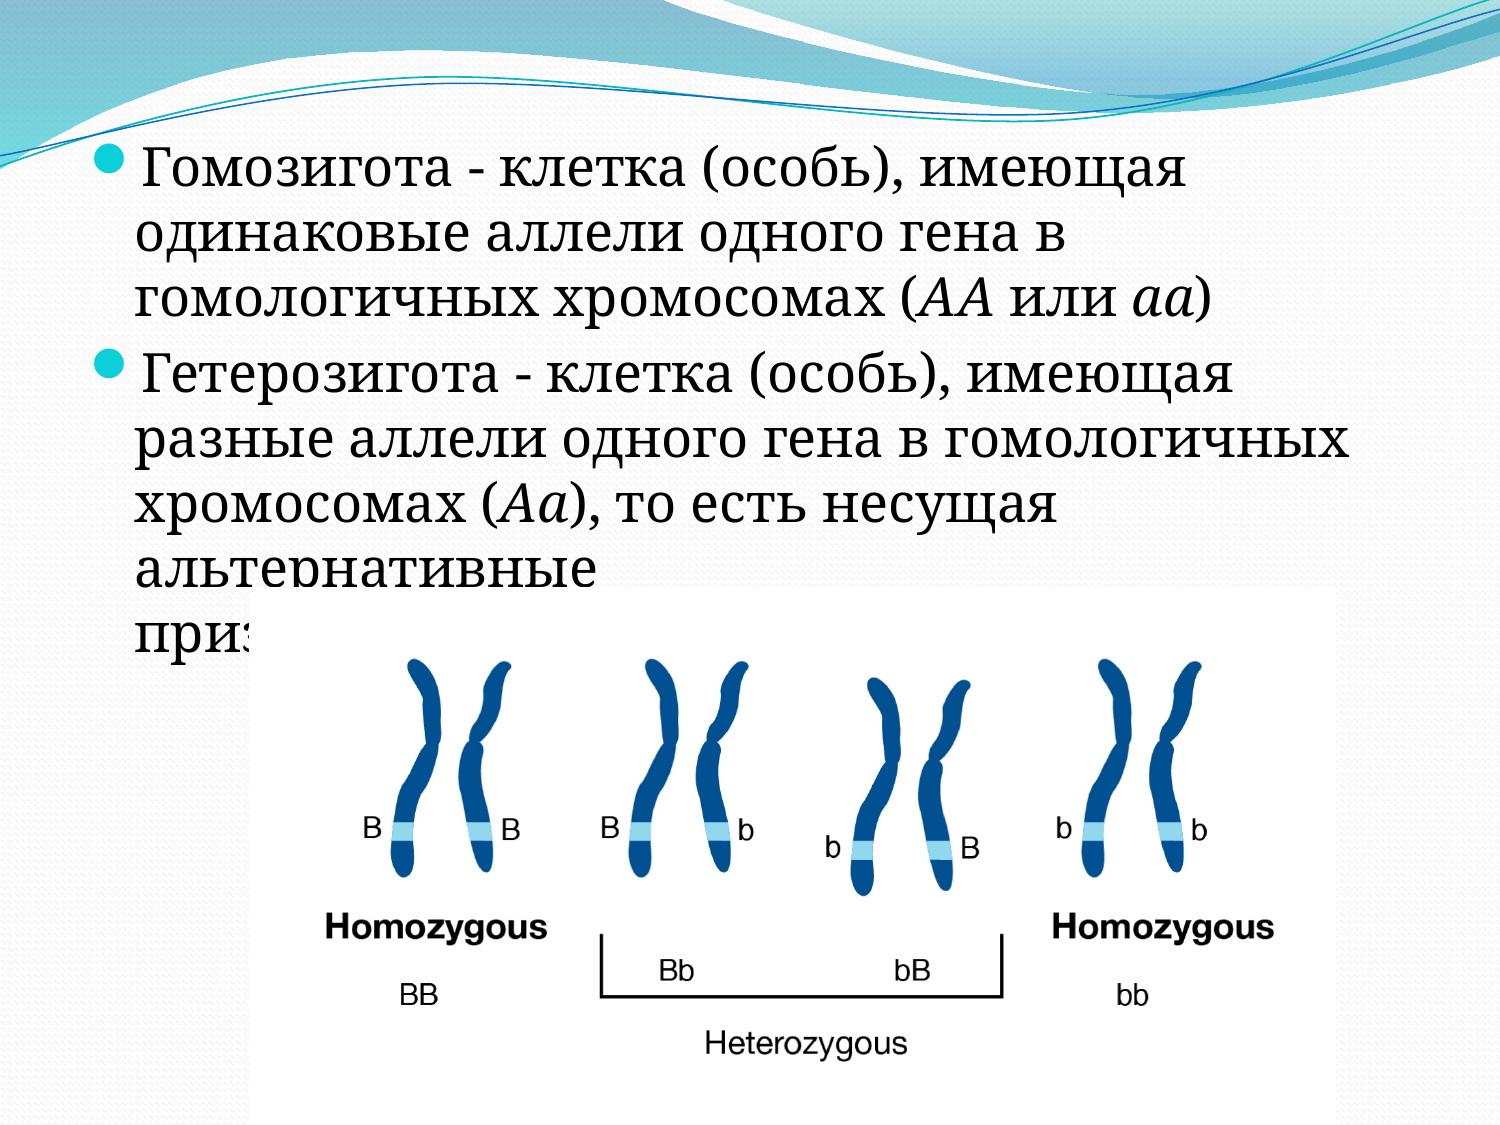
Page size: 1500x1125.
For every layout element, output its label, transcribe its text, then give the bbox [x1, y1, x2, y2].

picture [249, 587, 1337, 1125]
list Гомозигота - клетка (особь), имеющая одинаковые аллели одного гена в гомологичных хромосомах (АА или аа) Гетерозигота - клетка (особь), имеющая разные аллели одного гена в гомологичных хромосомах (Аа), то есть несущая альтернативные признаки [75, 125, 1425, 845]
